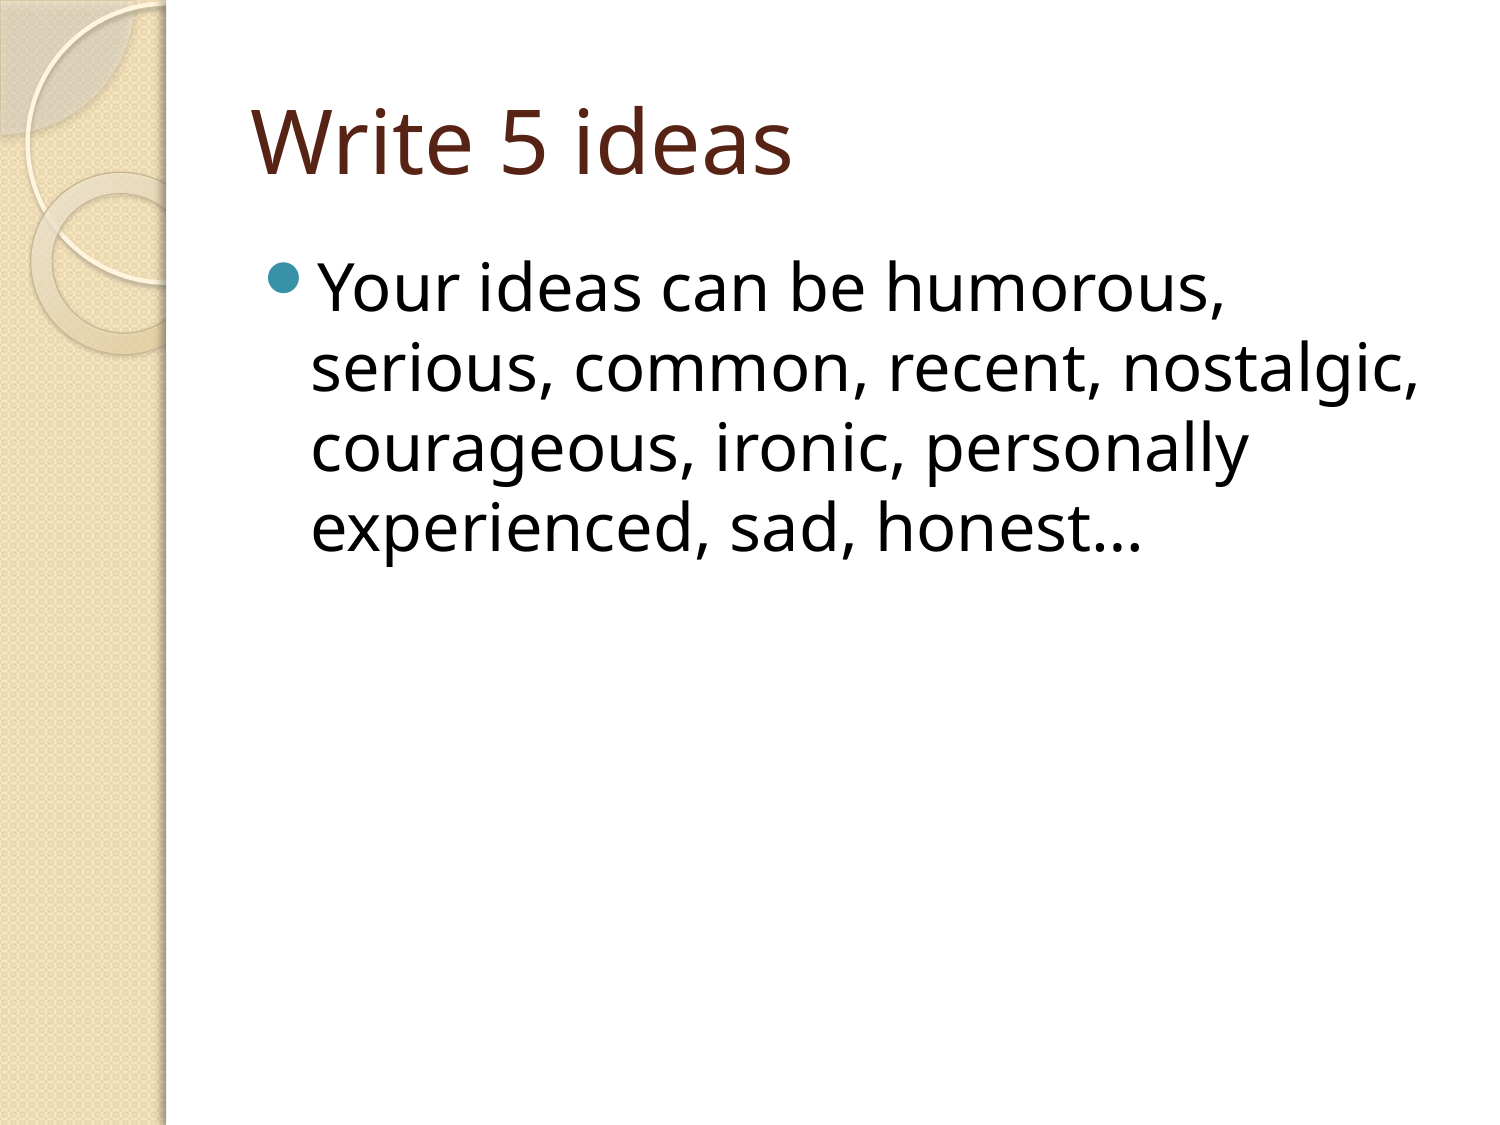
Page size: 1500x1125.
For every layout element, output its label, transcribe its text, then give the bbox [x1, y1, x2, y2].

title Write 5 ideas [235, 45, 1466, 233]
list Your ideas can be humorous, serious, common, recent, nostalgic, courageous, ironic, personally experienced, sad, honest… [235, 237, 1466, 1025]
